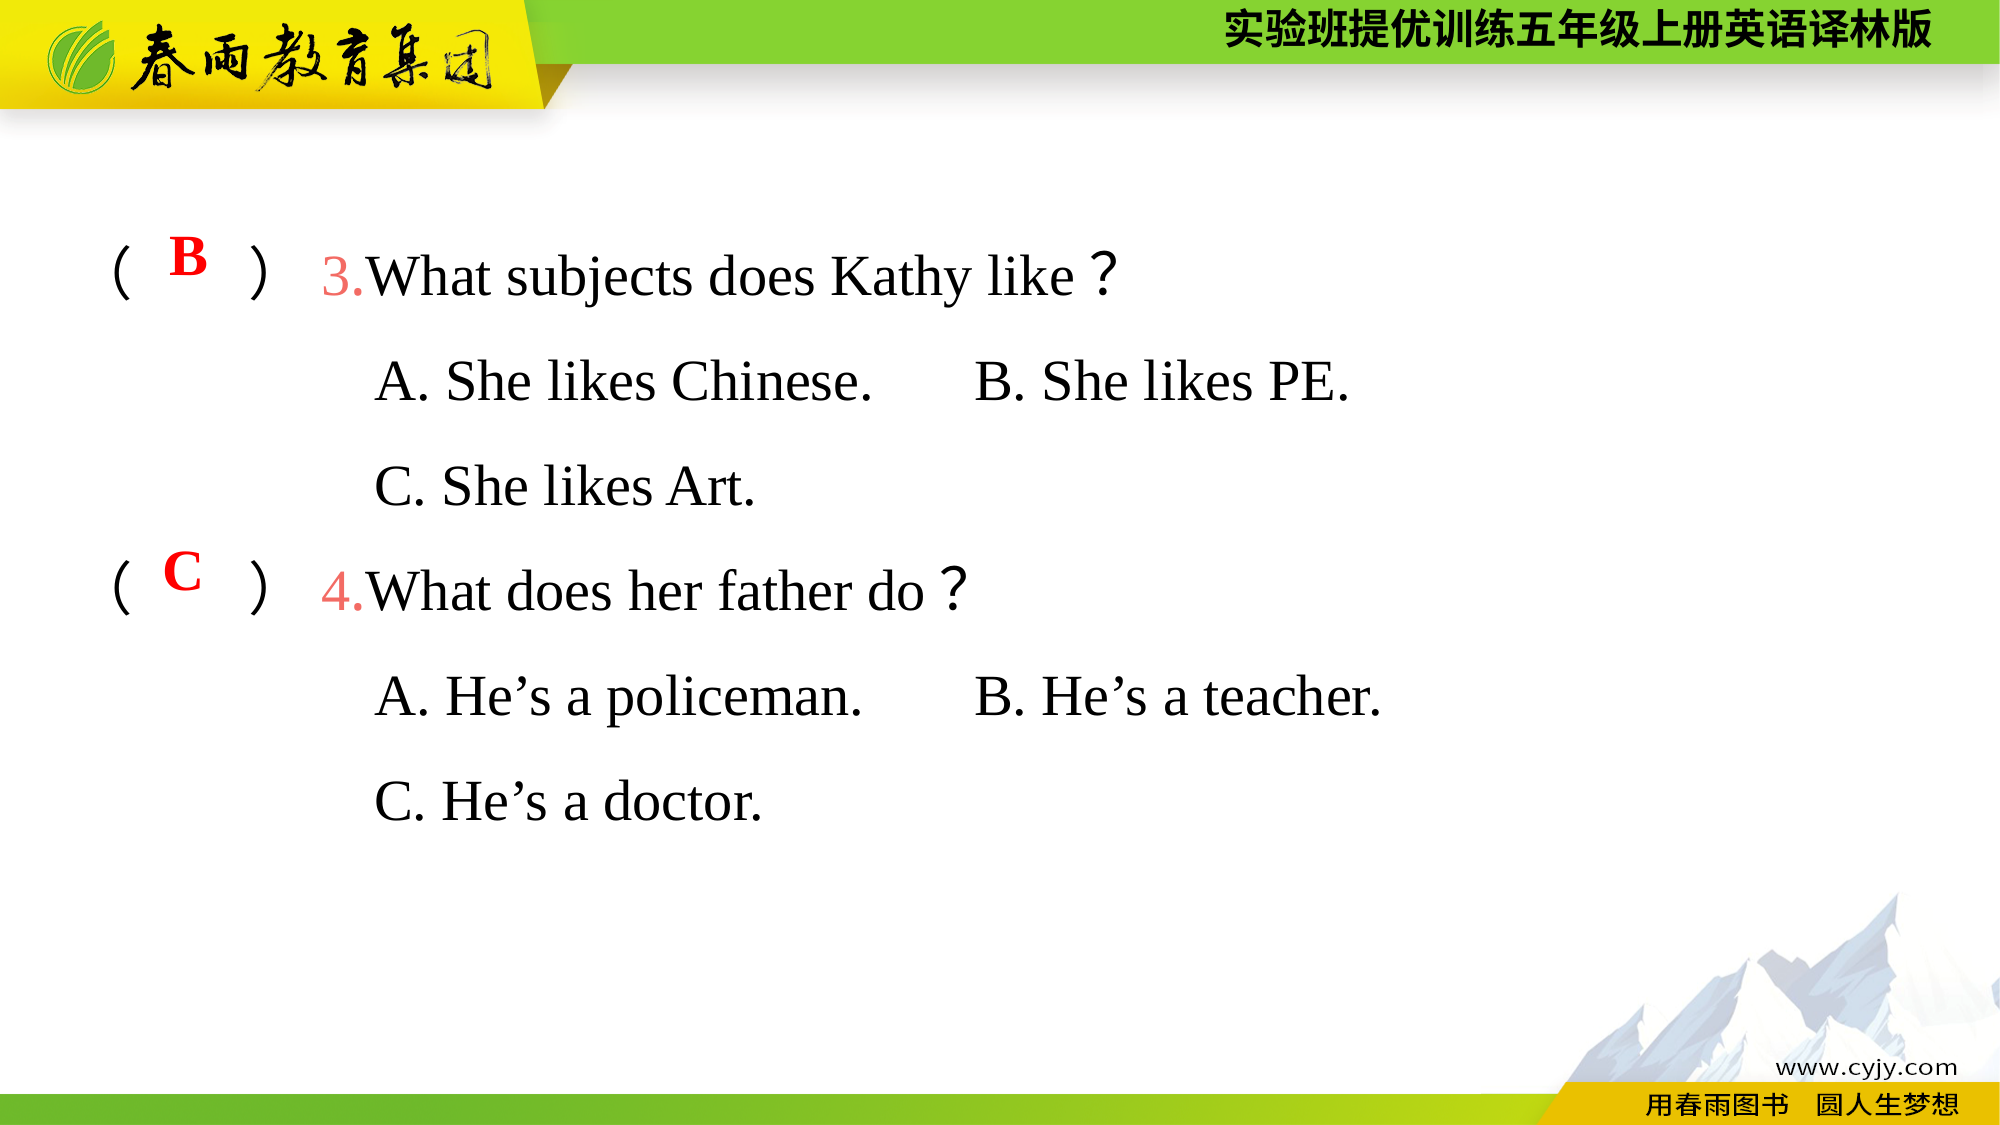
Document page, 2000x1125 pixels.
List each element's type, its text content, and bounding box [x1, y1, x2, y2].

text_box B [154, 209, 224, 295]
picture [0, 0, 2000, 1125]
text_box C [147, 524, 220, 609]
list （ ）3.What subjects does Kathy like？ A. She likes Chinese. B. She likes PE. C. She likes Art. （ ）4.What does her father do？ A. He’s a policeman. B. He’s a teacher. C. He’s a doctor. [59, 194, 1944, 846]
